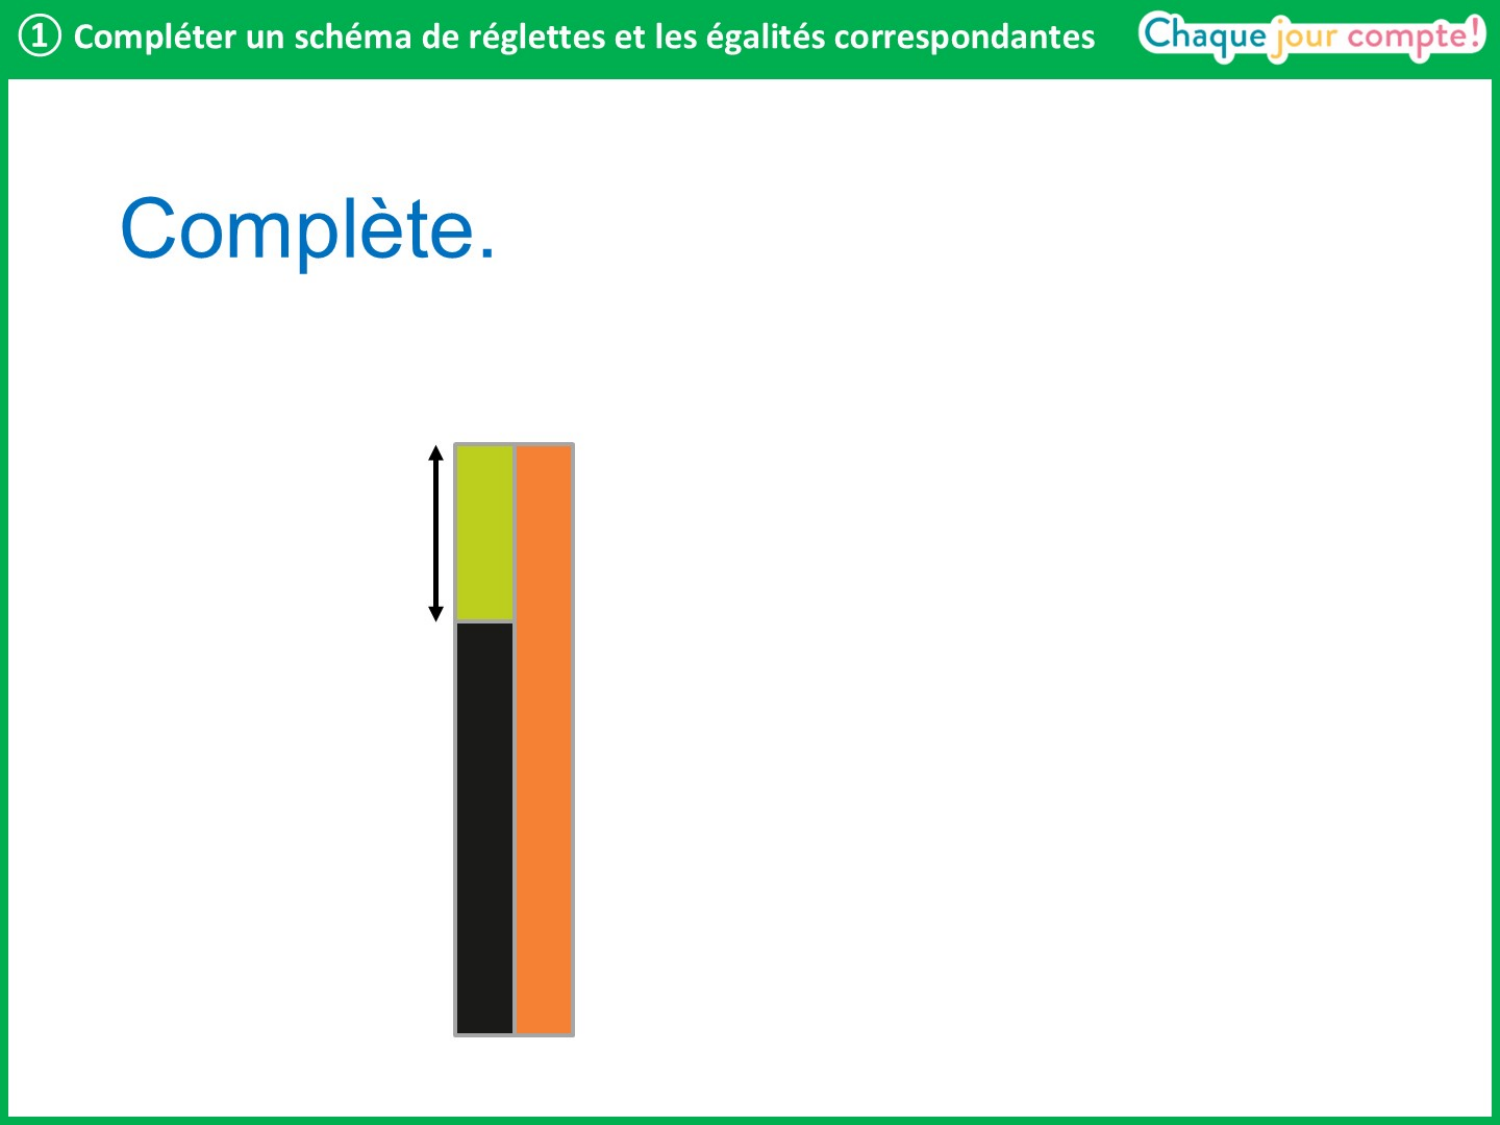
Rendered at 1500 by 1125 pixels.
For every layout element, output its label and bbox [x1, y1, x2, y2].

list [0, 0, 1500, 1125]
